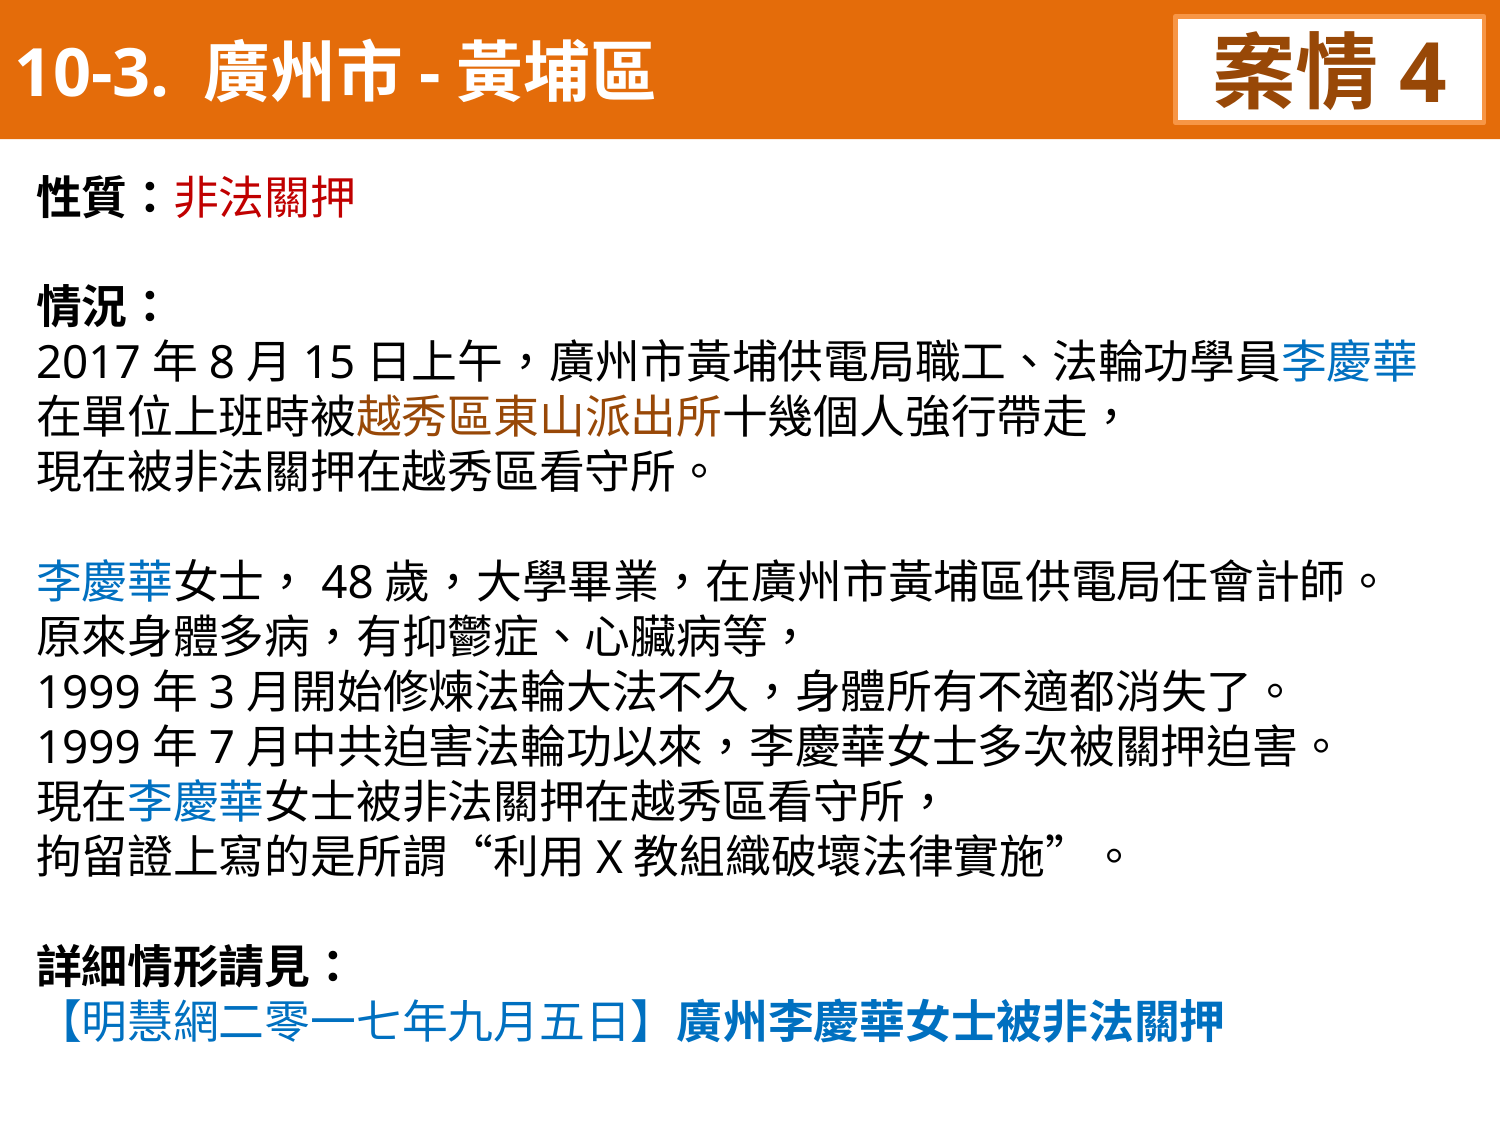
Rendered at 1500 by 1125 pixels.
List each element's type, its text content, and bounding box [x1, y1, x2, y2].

text_box 性質：非法關押 情況： 2017年8月15日上午，廣州市黃埔供電局職工、法輪功學員李慶華 在單位上班時被越秀區東山派出所十幾個人強行帶走， 現在被非法關押在越秀區看守所。 李慶華女士，48歲，大學畢業，在廣州市黃埔區供電局任會計師。 原來身體多病，有抑鬱症、心臟病等， 1999年3月開始修煉法輪大法不久，身體所有不適都消失了。 1999年7月中共迫害法輪功以來，李慶華女士多次被關押迫害。 現在李慶華女士被非法關押在越秀區看守所， 拘留證上寫的是所謂“利用X教組織破壞法律實施”。 詳細情形請見： 【明慧網二零一七年九月五日】廣州李慶華女士被非法關押 [21, 160, 1500, 1111]
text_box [0, 0, 1500, 140]
